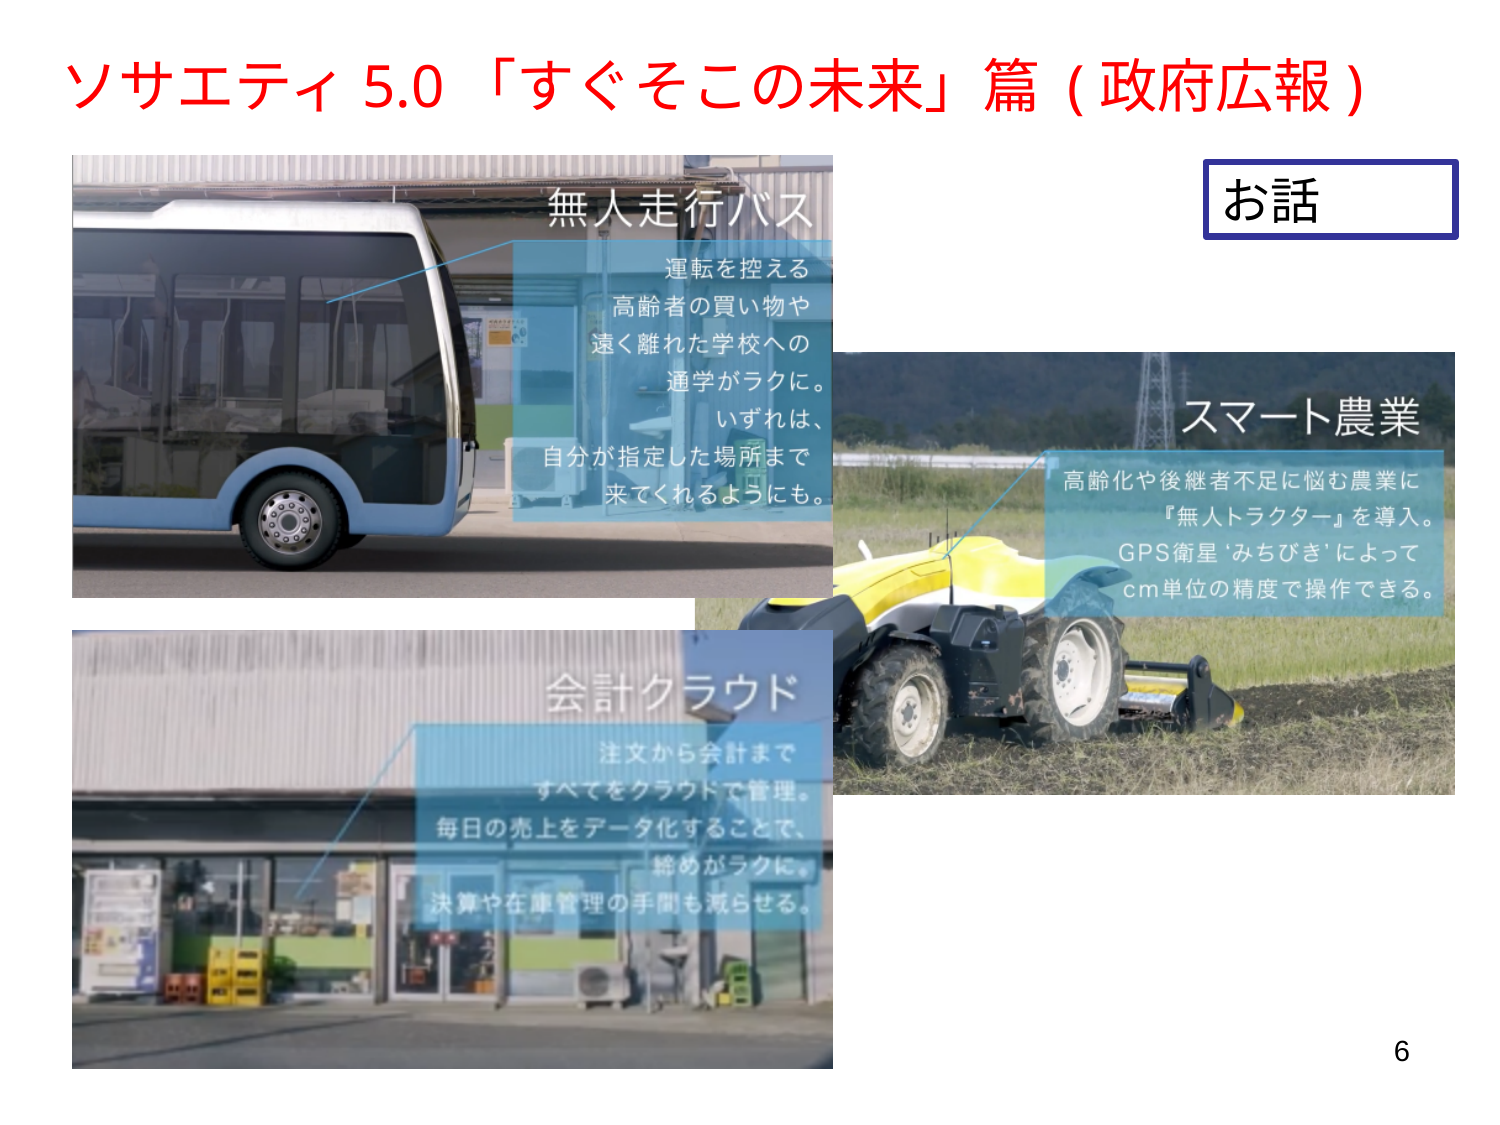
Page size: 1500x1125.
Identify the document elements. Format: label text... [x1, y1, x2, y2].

text_box お話 [1205, 161, 1456, 237]
picture [72, 155, 1456, 1069]
title ソサエティ5.0「すぐそこの未来」篇 (政府広報) [45, 45, 1396, 123]
slide_number 6 [1074, 1024, 1425, 1103]
